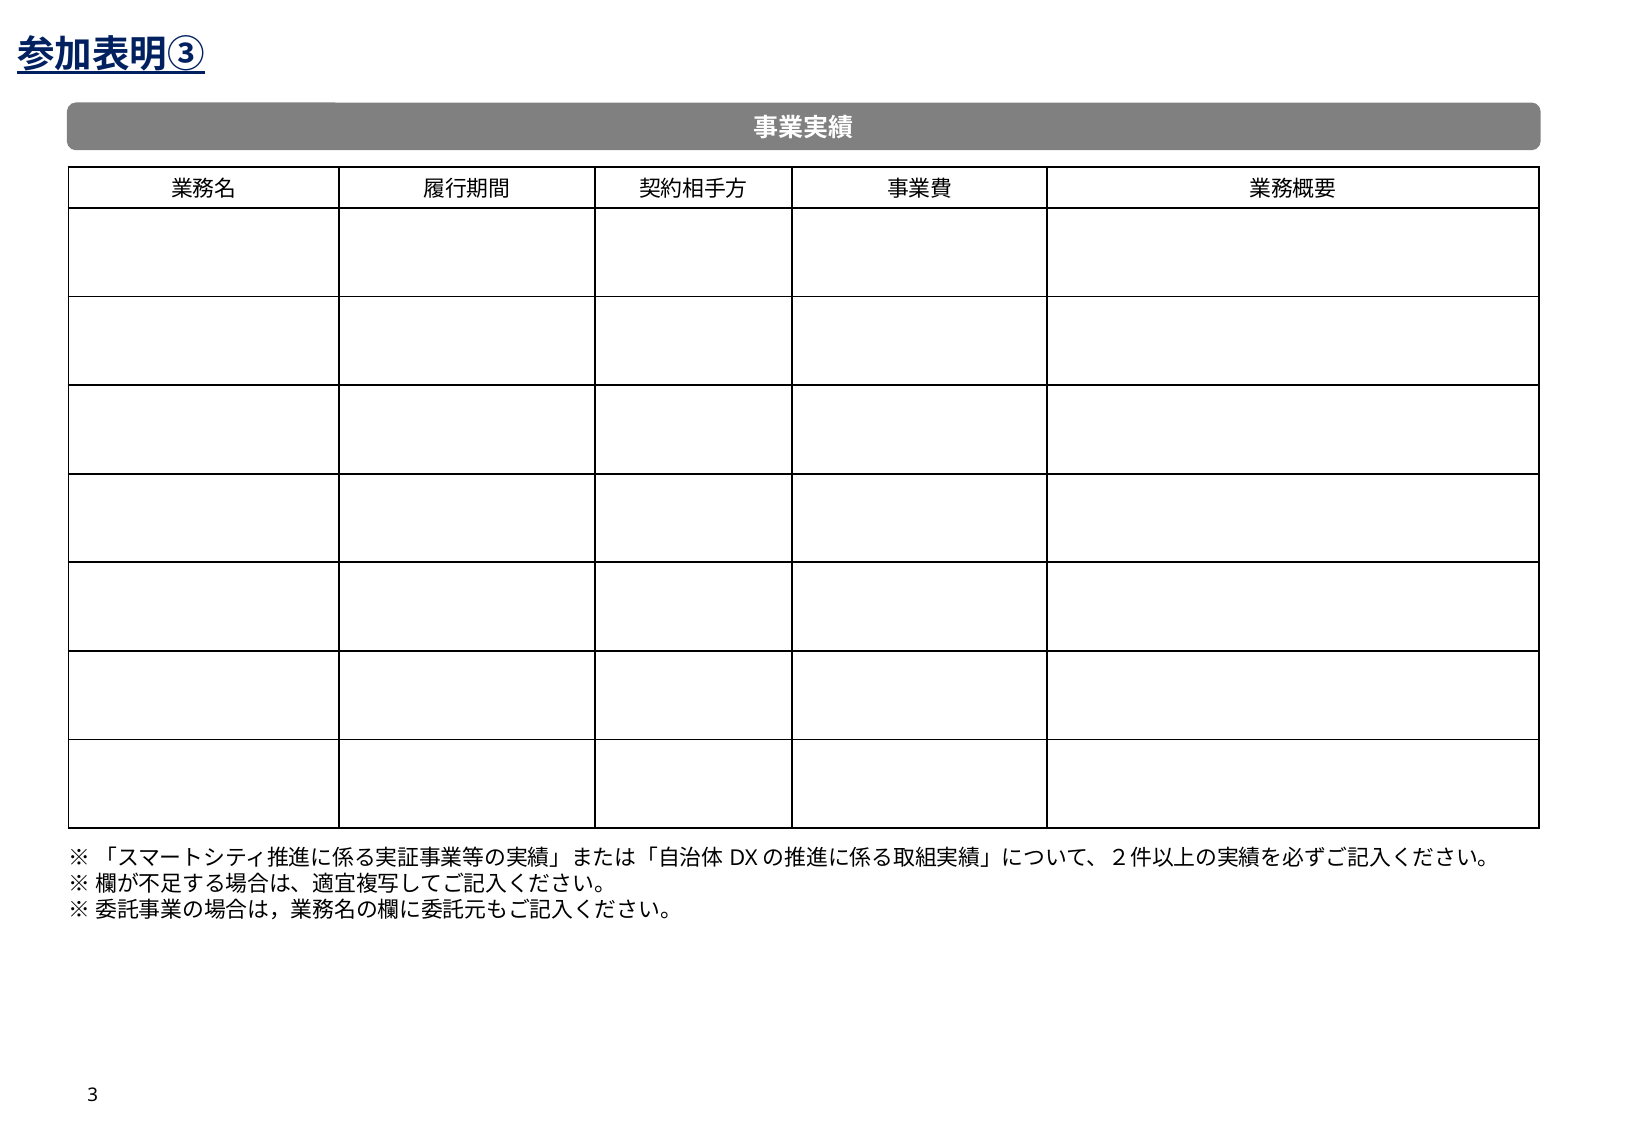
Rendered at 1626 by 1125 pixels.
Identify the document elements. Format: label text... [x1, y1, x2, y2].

table_cell [69, 563, 338, 650]
table_cell [793, 386, 1046, 473]
table_cell [596, 740, 791, 827]
table_cell [340, 652, 594, 739]
table_cell [793, 652, 1046, 739]
table_cell [596, 386, 791, 473]
table_cell [1048, 652, 1538, 739]
table_cell [340, 740, 594, 827]
table_cell [596, 563, 791, 650]
table_cell [69, 386, 338, 473]
table_cell [340, 386, 594, 473]
table_header 履行期間 [340, 168, 594, 207]
table_cell [1048, 563, 1538, 650]
table_header 事業費 [793, 168, 1046, 207]
table_cell [596, 475, 791, 561]
table_cell [69, 652, 338, 739]
table_cell [793, 563, 1046, 650]
table_cell [340, 209, 594, 296]
table_cell [596, 652, 791, 739]
text_box ※「スマートシティ推進に係る実証事業等の実績」または「自治体DXの推進に係る取組実績」について、２件以上の実績を必ずご記入ください。 ※欄が不足する場合は、適宜複写してご記入ください。 ※委託事業の場合は，業務名の欄に委託元もご記入ください。 [68, 834, 1539, 932]
table_cell [69, 475, 338, 561]
table_cell [1048, 297, 1538, 384]
table_cell [340, 297, 594, 384]
table_cell [596, 209, 791, 296]
table_header 契約相手方 [596, 168, 791, 207]
table_cell [793, 297, 1046, 384]
table_cell [69, 740, 338, 827]
slide_number 3 [68, 1080, 98, 1109]
table_header 業務名 [69, 168, 338, 207]
table_cell [1048, 740, 1538, 827]
table_cell [1048, 386, 1538, 473]
table_cell [69, 297, 338, 384]
table_header 業務概要 [1048, 168, 1538, 207]
table_cell [340, 475, 594, 561]
table_cell [793, 740, 1046, 827]
table_cell [1048, 209, 1538, 296]
table_cell [793, 209, 1046, 296]
text_box 事業実績 [68, 104, 1540, 149]
table_cell [69, 209, 338, 296]
table_cell [596, 297, 791, 384]
table_cell [1048, 475, 1538, 561]
table_cell [340, 563, 594, 650]
table_cell [793, 475, 1046, 561]
text_box 参加表明③ [2, 1, 808, 83]
